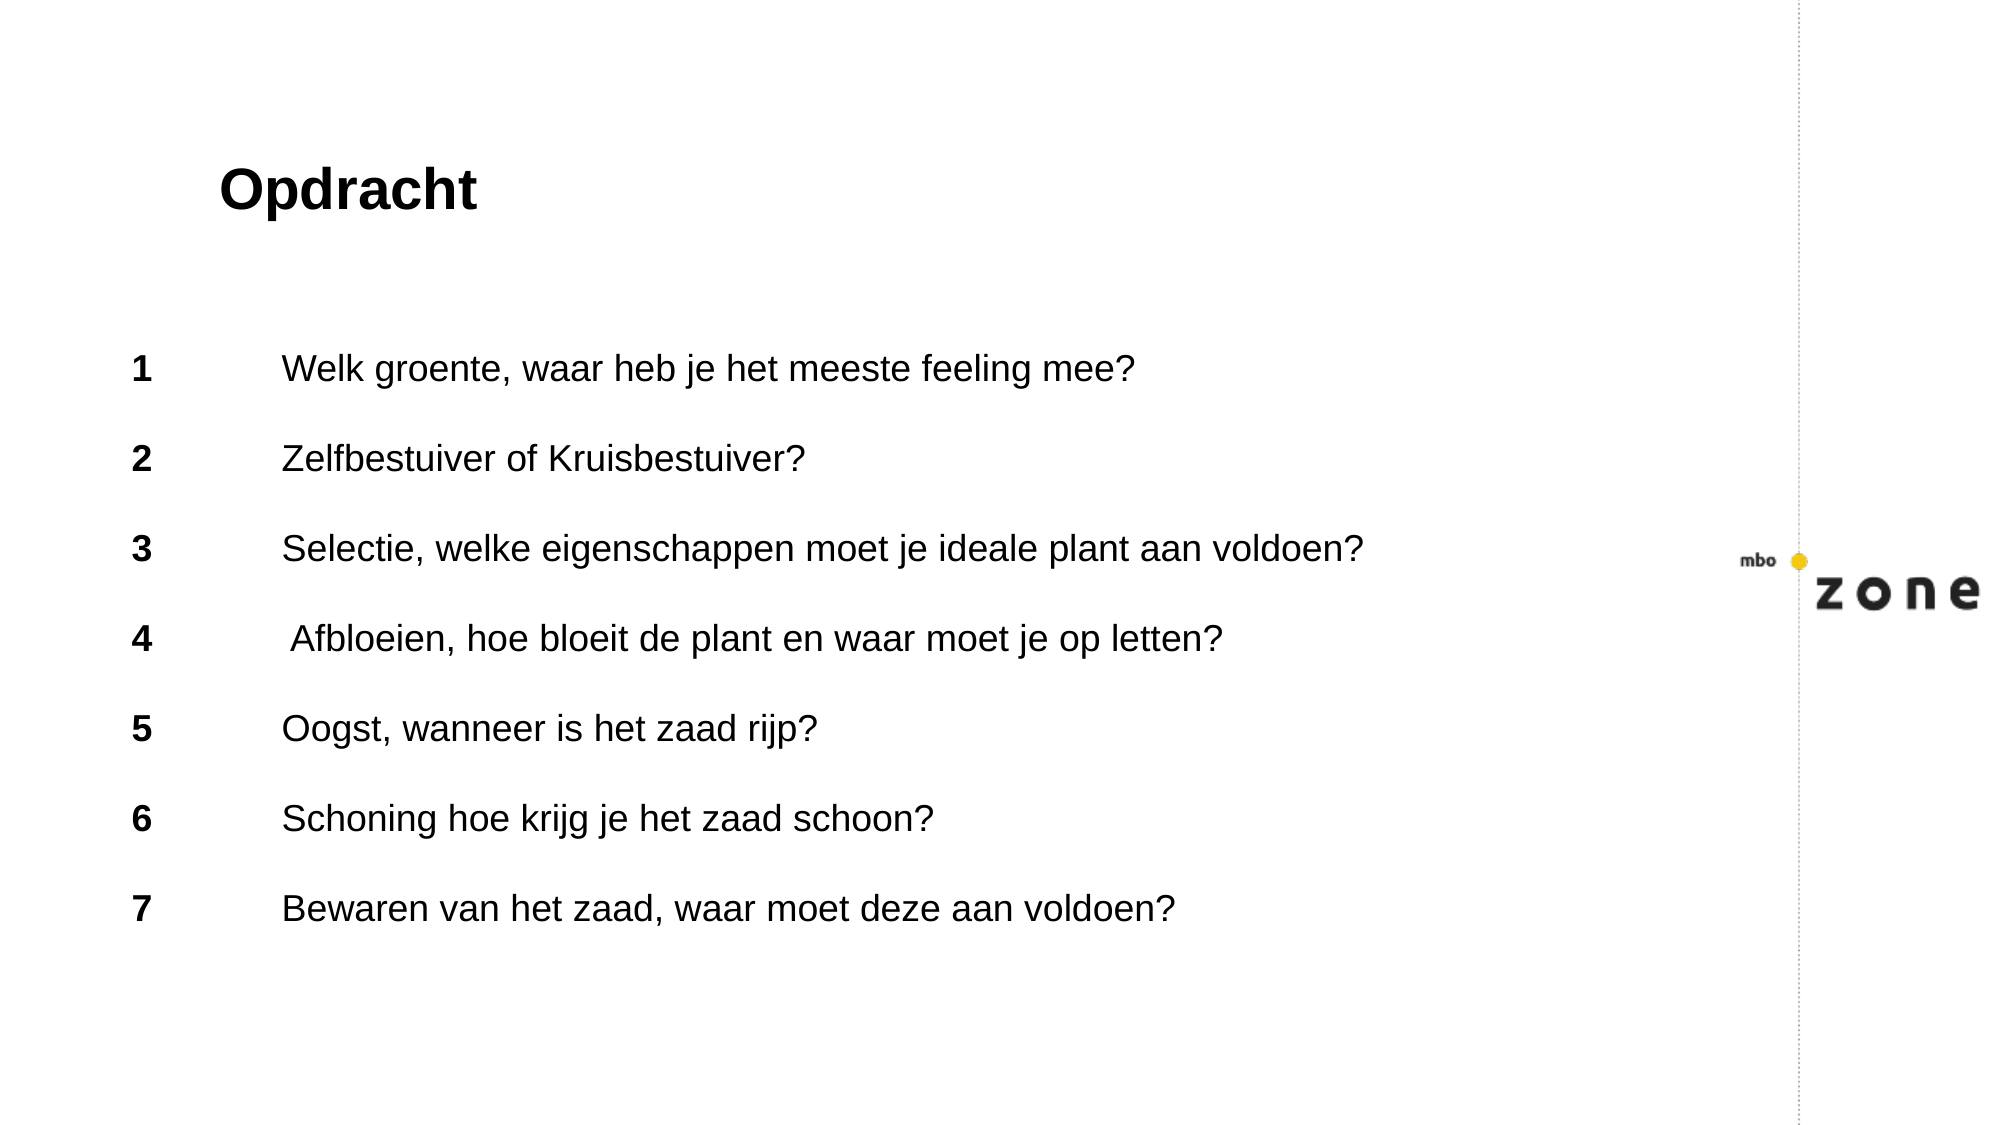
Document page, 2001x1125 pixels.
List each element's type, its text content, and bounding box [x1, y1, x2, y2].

picture [1596, 0, 2001, 1125]
text_box 1 Welk groente, waar heb je het meeste feeling mee? 2 Zelfbestuiver of Kruisbestuiver? 3 Selectie, welke eigenschappen moet je ideale plant aan voldoen? 4 Afbloeien, hoe bloeit de plant en waar moet je op letten? 5 Oogst, wanneer is het zaad rijp? 6 Schoning hoe krijg je het zaad schoon? 7 Bewaren van het zaad, waar moet deze aan voldoen? [116, 336, 1645, 937]
text_box Opdracht [204, 143, 1305, 229]
